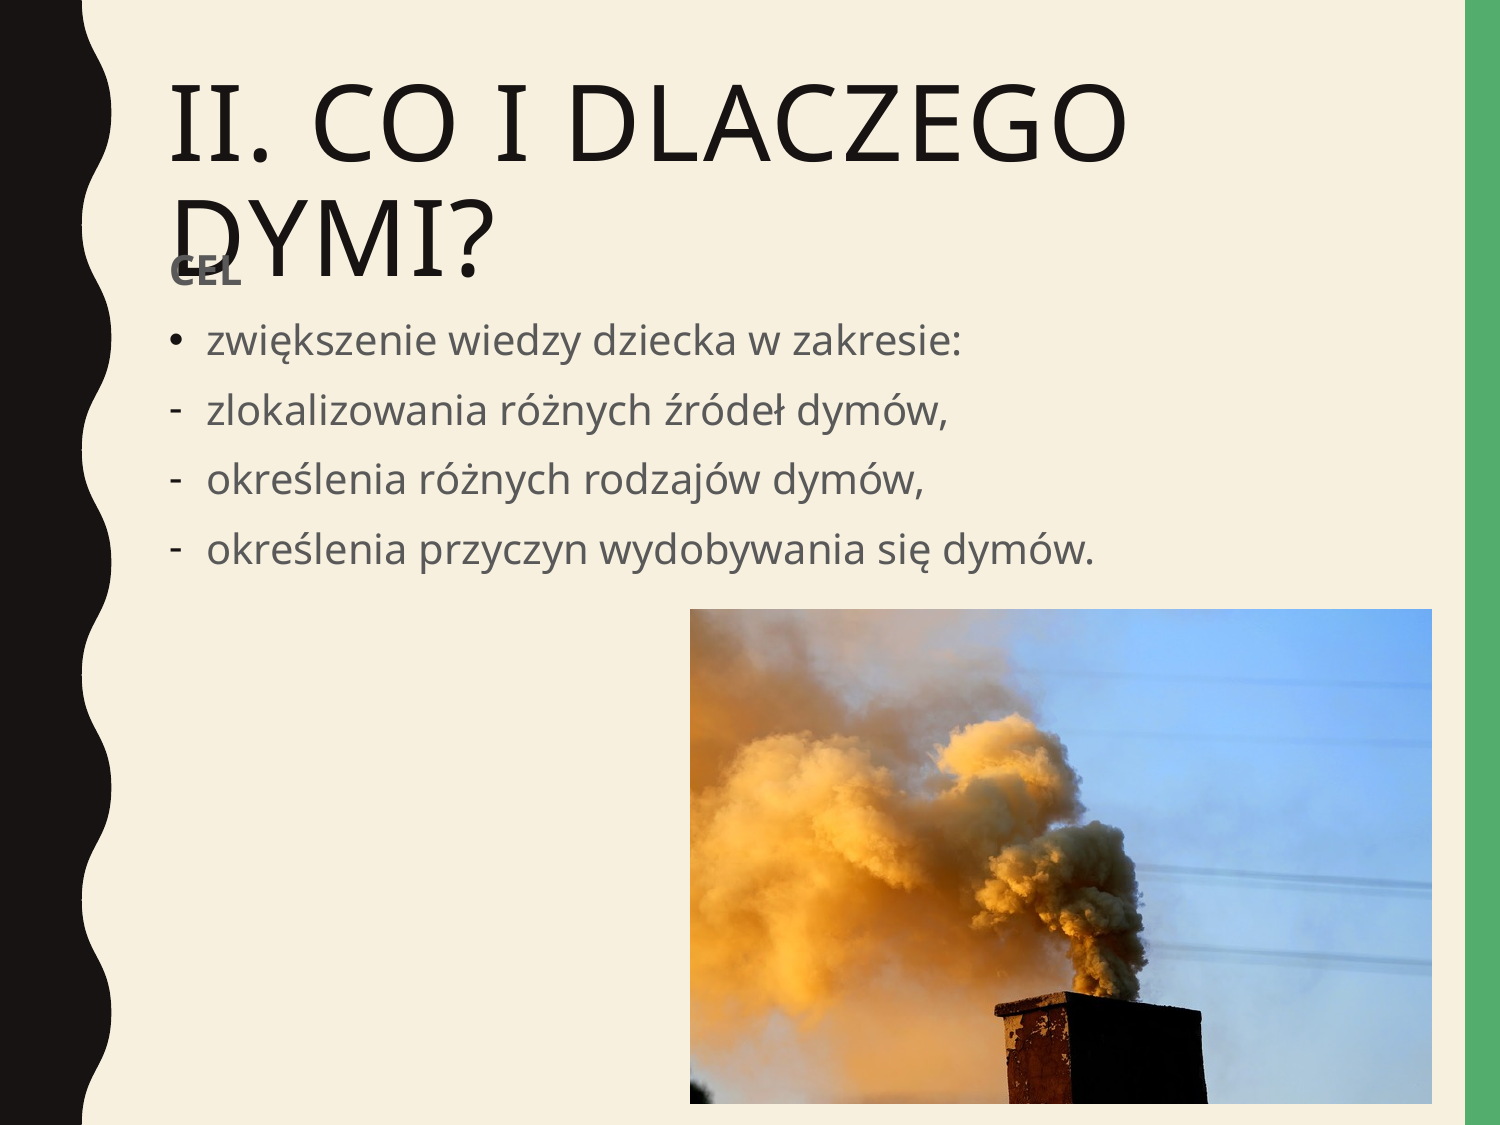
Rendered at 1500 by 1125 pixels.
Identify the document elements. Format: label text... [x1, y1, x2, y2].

picture [690, 609, 1432, 1104]
list CEL zwiększenie wiedzy dziecka w zakresie: zlokalizowania różnych źródeł dymów, określenia różnych rodzajów dymów, określenia przyczyn wydobywania się dymów. [154, 231, 1407, 822]
title II. CO I DLACZEGO DYMI? [154, 62, 1407, 231]
